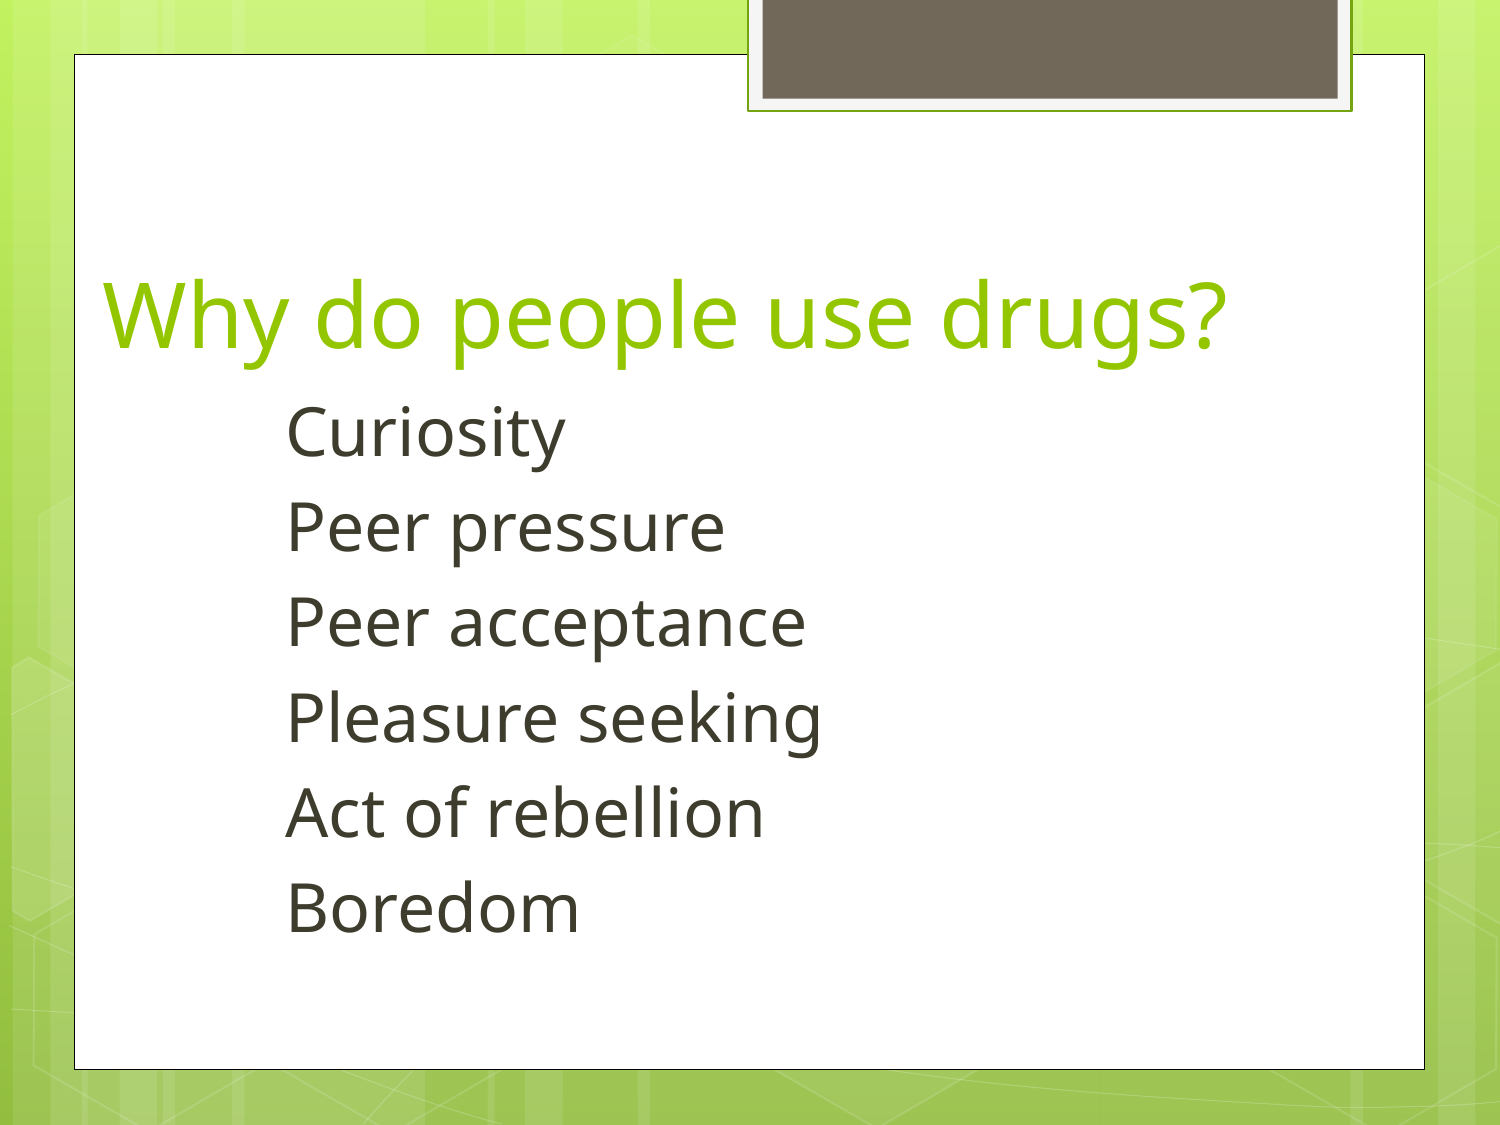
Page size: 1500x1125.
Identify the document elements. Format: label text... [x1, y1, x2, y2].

title Why do people use drugs? [87, 187, 1463, 375]
list Curiosity Peer pressure Peer acceptance Pleasure seeking Act of rebellion Boredom [171, 381, 1283, 957]
